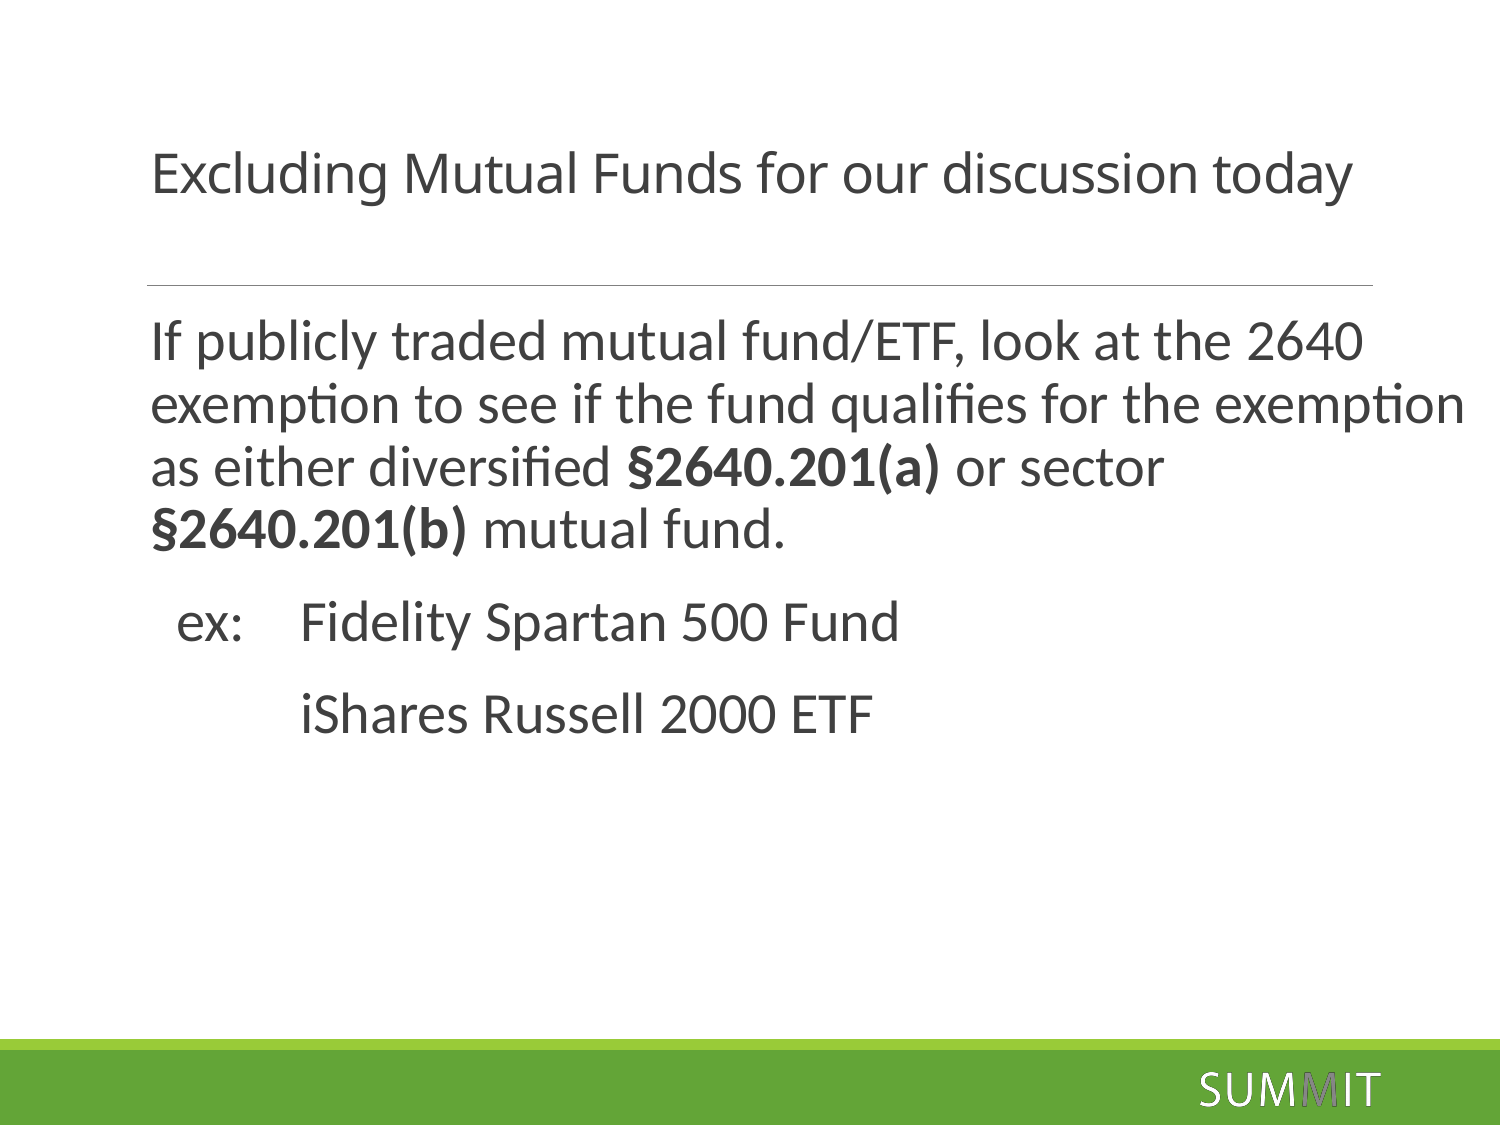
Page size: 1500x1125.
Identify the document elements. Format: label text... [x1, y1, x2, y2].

list If publicly traded mutual fund/ETF, look at the 2640 exemption to see if the fund qualifies for the exemption as either diversified §2640.201(a) or sector §2640.201(b) mutual fund. ex: Fidelity Spartan 500 Fund iShares Russell 2000 ETF [135, 302, 1479, 963]
picture [1196, 1024, 1386, 1125]
title Excluding Mutual Funds for our discussion today [135, 135, 1373, 285]
